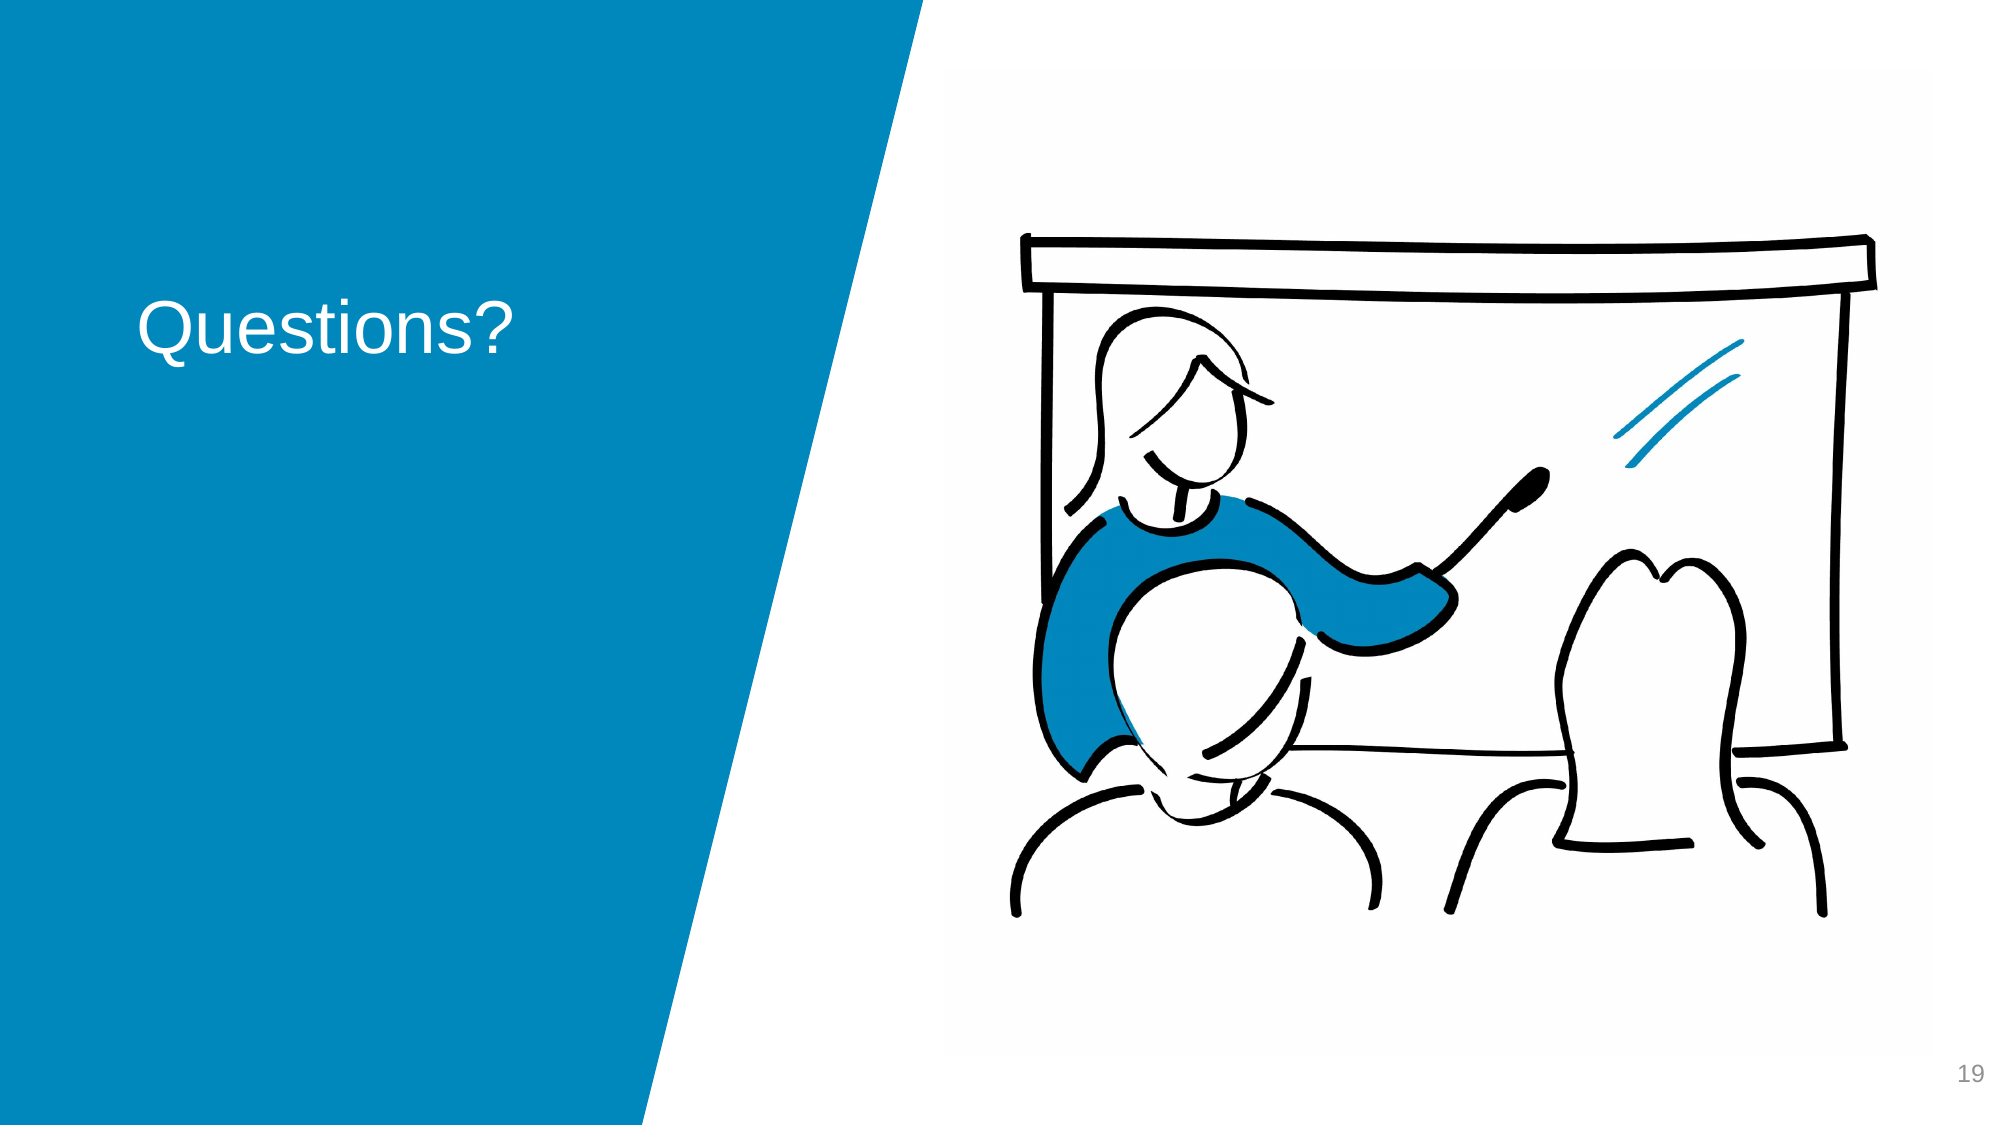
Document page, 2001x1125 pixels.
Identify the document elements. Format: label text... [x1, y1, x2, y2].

picture [944, 68, 1932, 1056]
title Questions? [136, 0, 775, 371]
slide_number 19 [1550, 1042, 2000, 1103]
